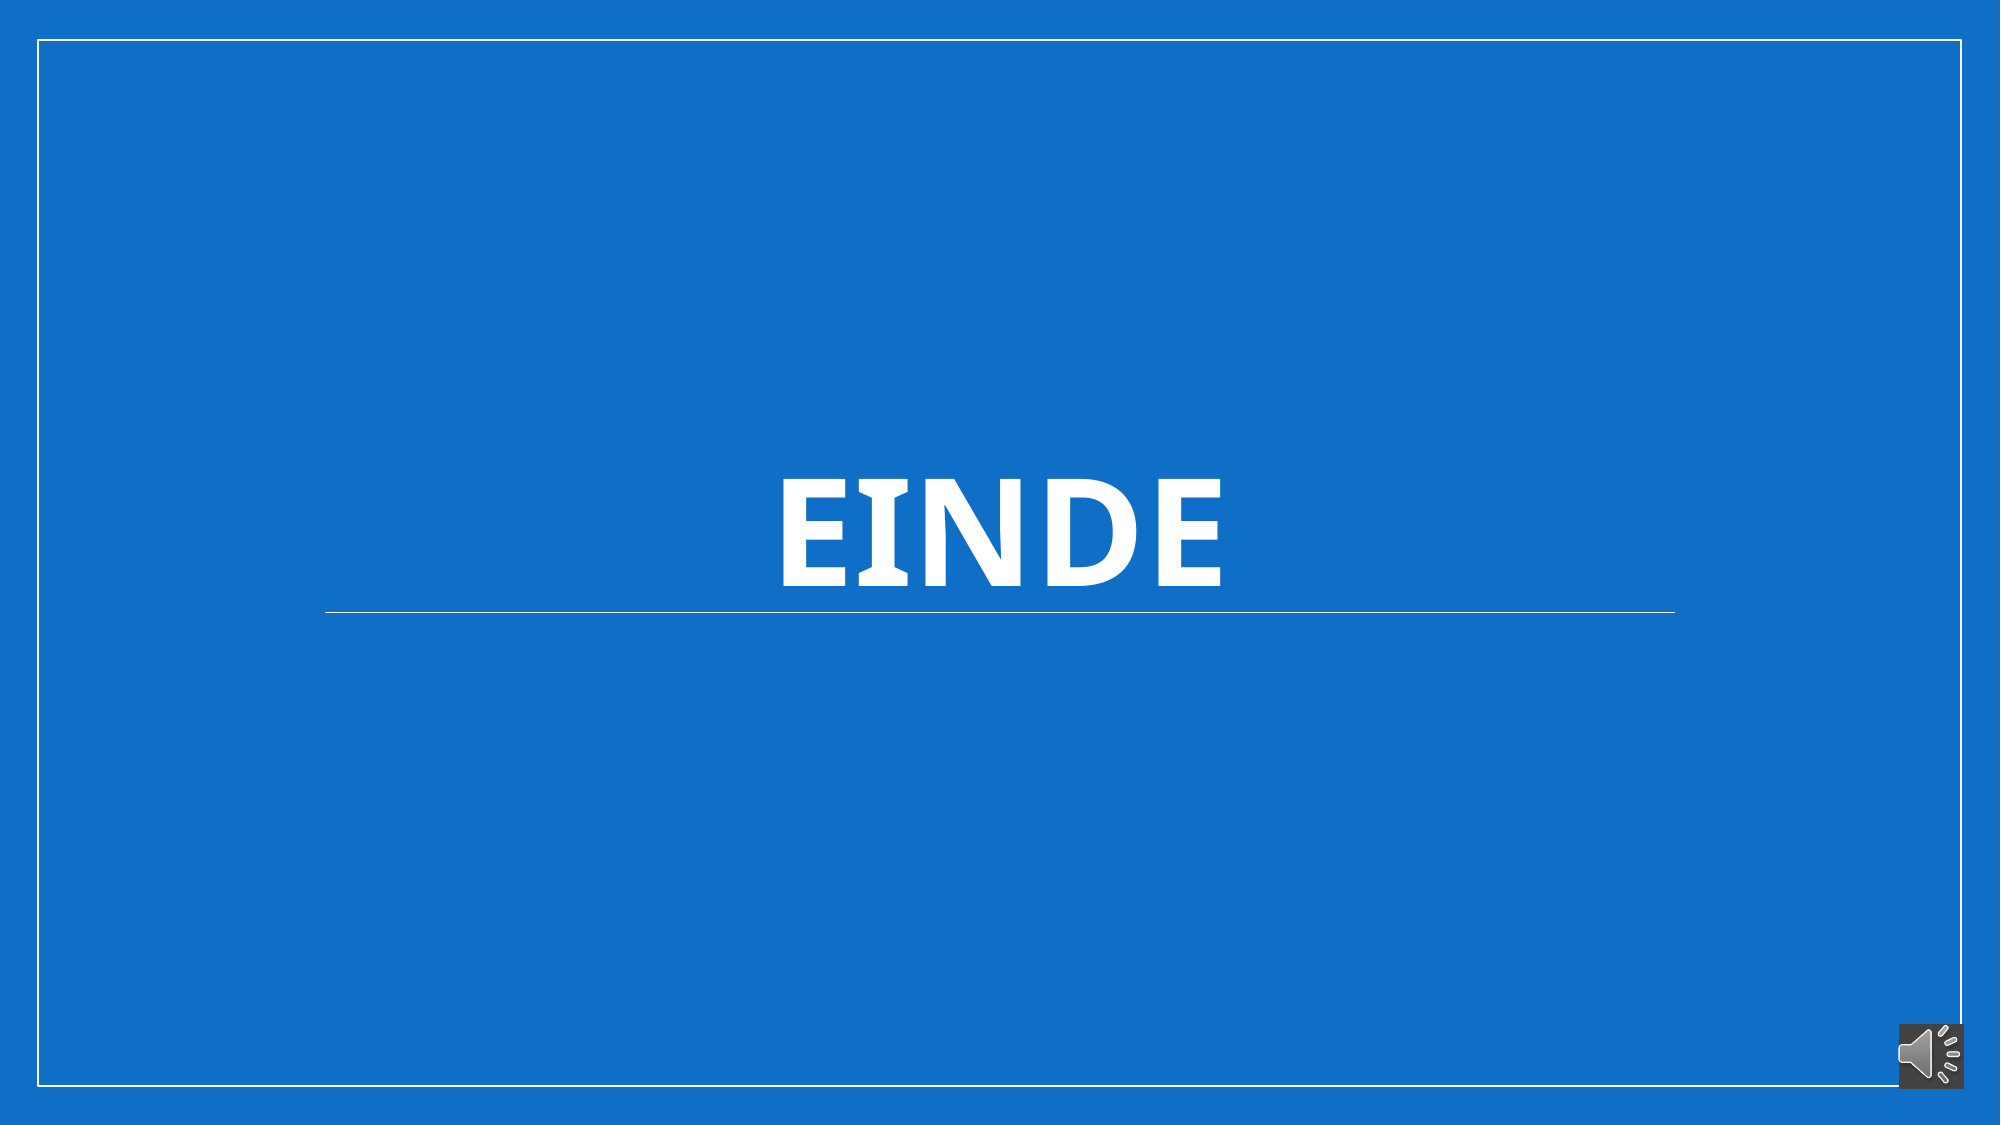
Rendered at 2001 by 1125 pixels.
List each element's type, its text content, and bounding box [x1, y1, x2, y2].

title EINDE [182, 144, 1818, 625]
picture [1897, 1022, 1965, 1090]
